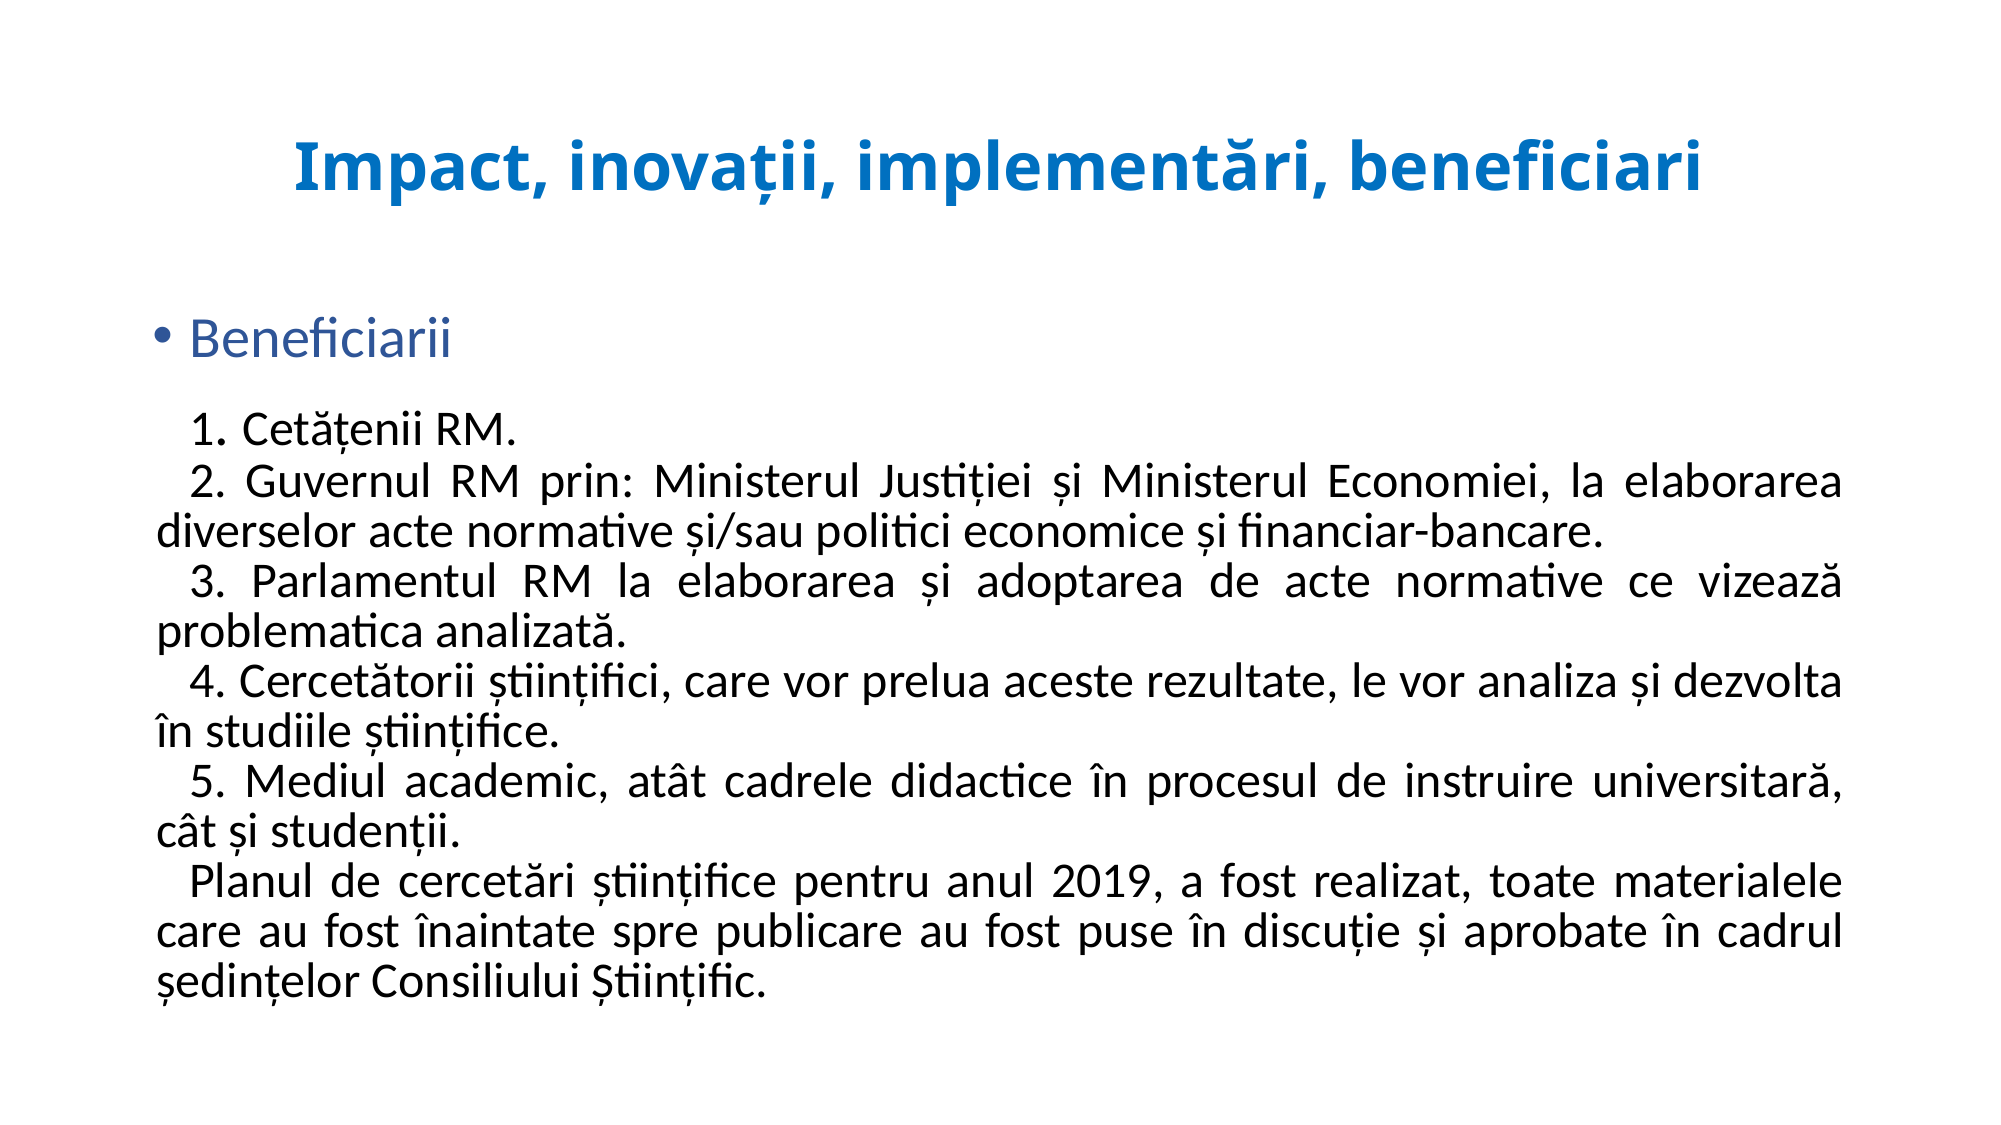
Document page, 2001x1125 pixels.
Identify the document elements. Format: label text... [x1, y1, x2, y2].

list Beneficiarii [137, 299, 1863, 1014]
table_header 1. Cetăţenii RM. 2. Guvernul RM prin: Ministerul Justiţiei şi Ministerul Economiei, la elaborarea diverselor acte normative şi/sau politici economice şi financiar-bancare. 3. Parlamentul RM la elaborarea şi adoptarea de acte normative ce vizează problematica analizată. 4. Cercetătorii ştiinţifici, care vor prelua aceste rezultate, le vor analiza şi dezvolta în studiile ştiinţifice. 5. Mediul academic, atât cadrele didactice în procesul de instruire universitară, cât şi studenţii. Planul de cercetări științifice pentru anul 2019, a fost realizat, toate materialele care au fost înaintate spre publicare au fost puse în discuție și aprobate în cadrul ședințelor Consiliului Științific. [137, 401, 1862, 1125]
title Impact, inovații, implementări, beneficiari [137, 59, 1863, 278]
